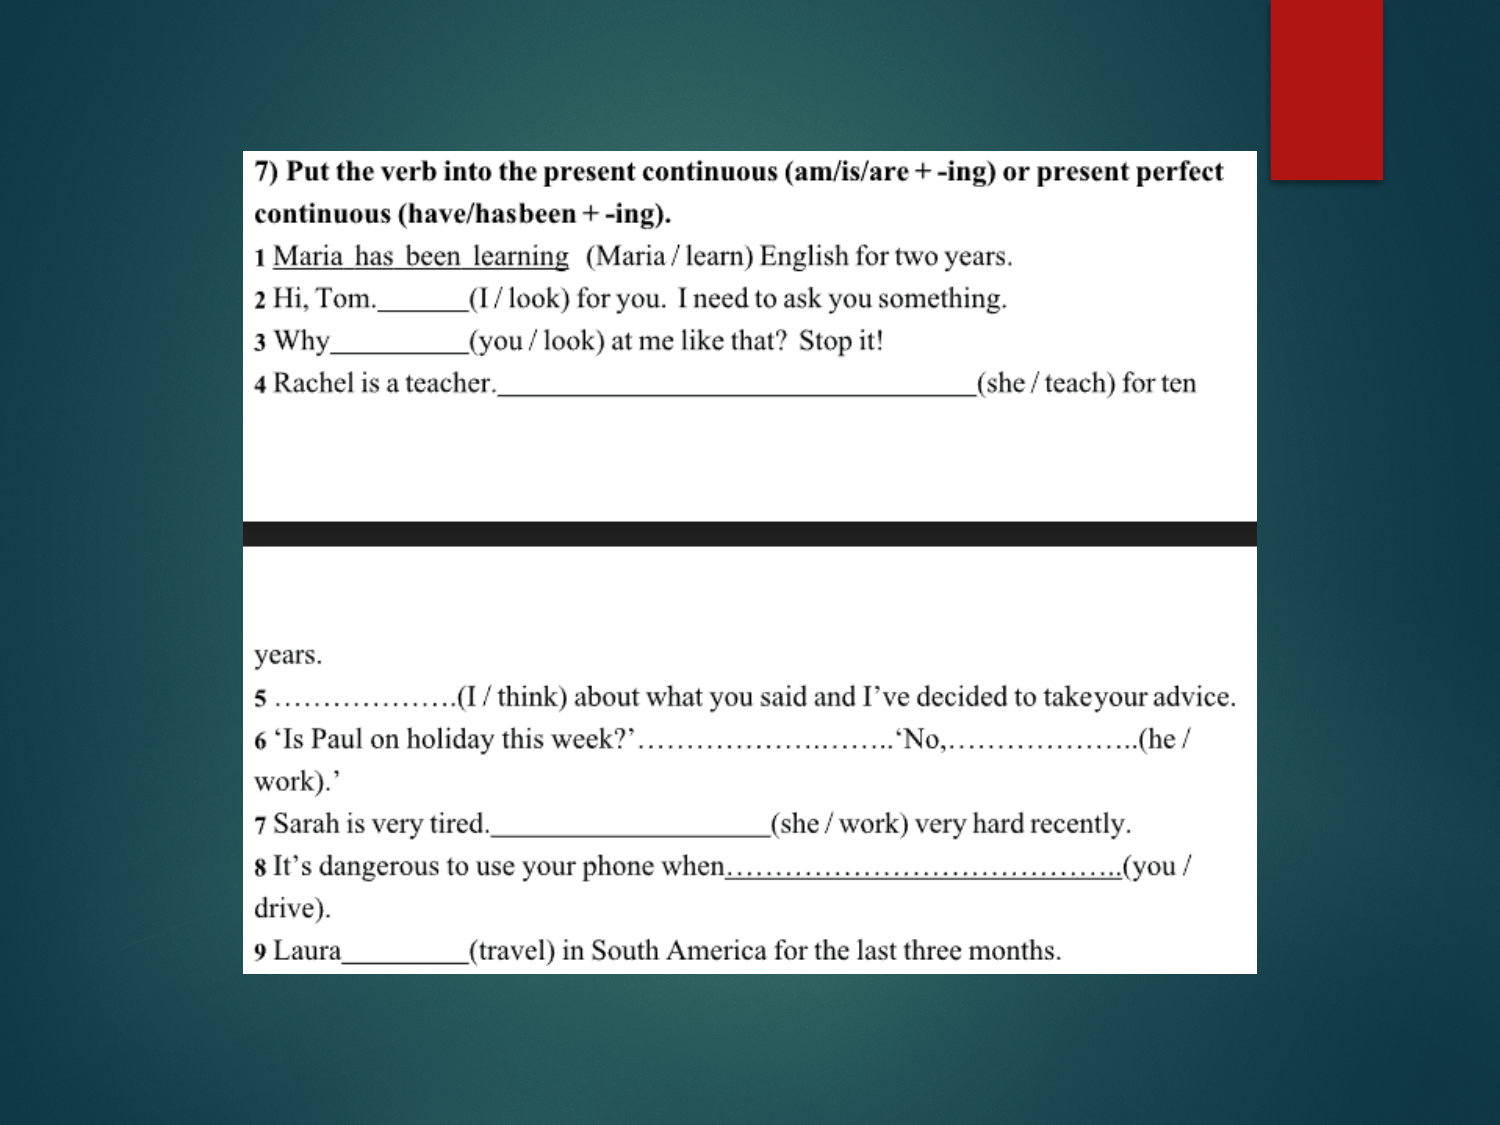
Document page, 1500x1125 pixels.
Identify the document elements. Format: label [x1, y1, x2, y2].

picture [243, 151, 1257, 974]
